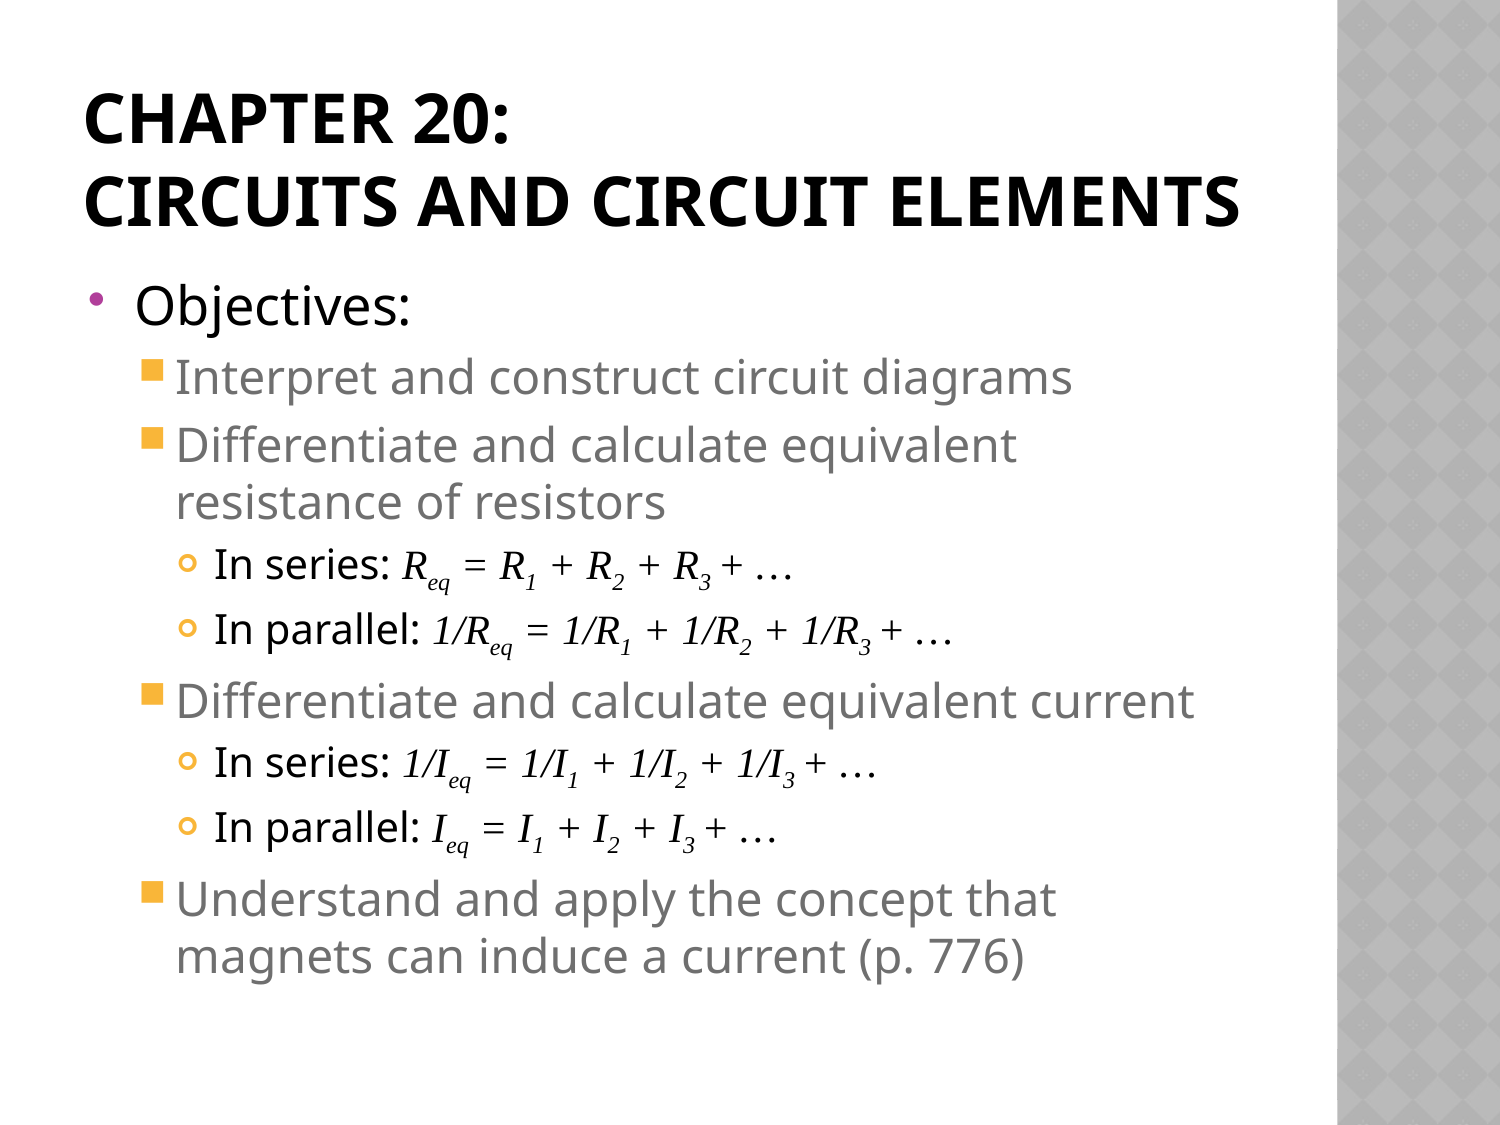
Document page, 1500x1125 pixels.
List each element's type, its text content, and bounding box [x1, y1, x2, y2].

list Objectives: Interpret and construct circuit diagrams Differentiate and calculate equivalent resistance of resistors In series: Req = R1 + R2 + R3 + … In parallel: 1/Req = 1/R1 + 1/R2 + 1/R3 + … Differentiate and calculate equivalent current In series: 1/Ieq = 1/I1 + 1/I2 + 1/I3 + … In parallel: Ieq = I1 + I2 + I3 + … Understand and apply the concept that magnets can induce a current (p. 776) [75, 264, 1263, 1059]
title Chapter 20: Circuits and circuit elements [75, 52, 1263, 240]
